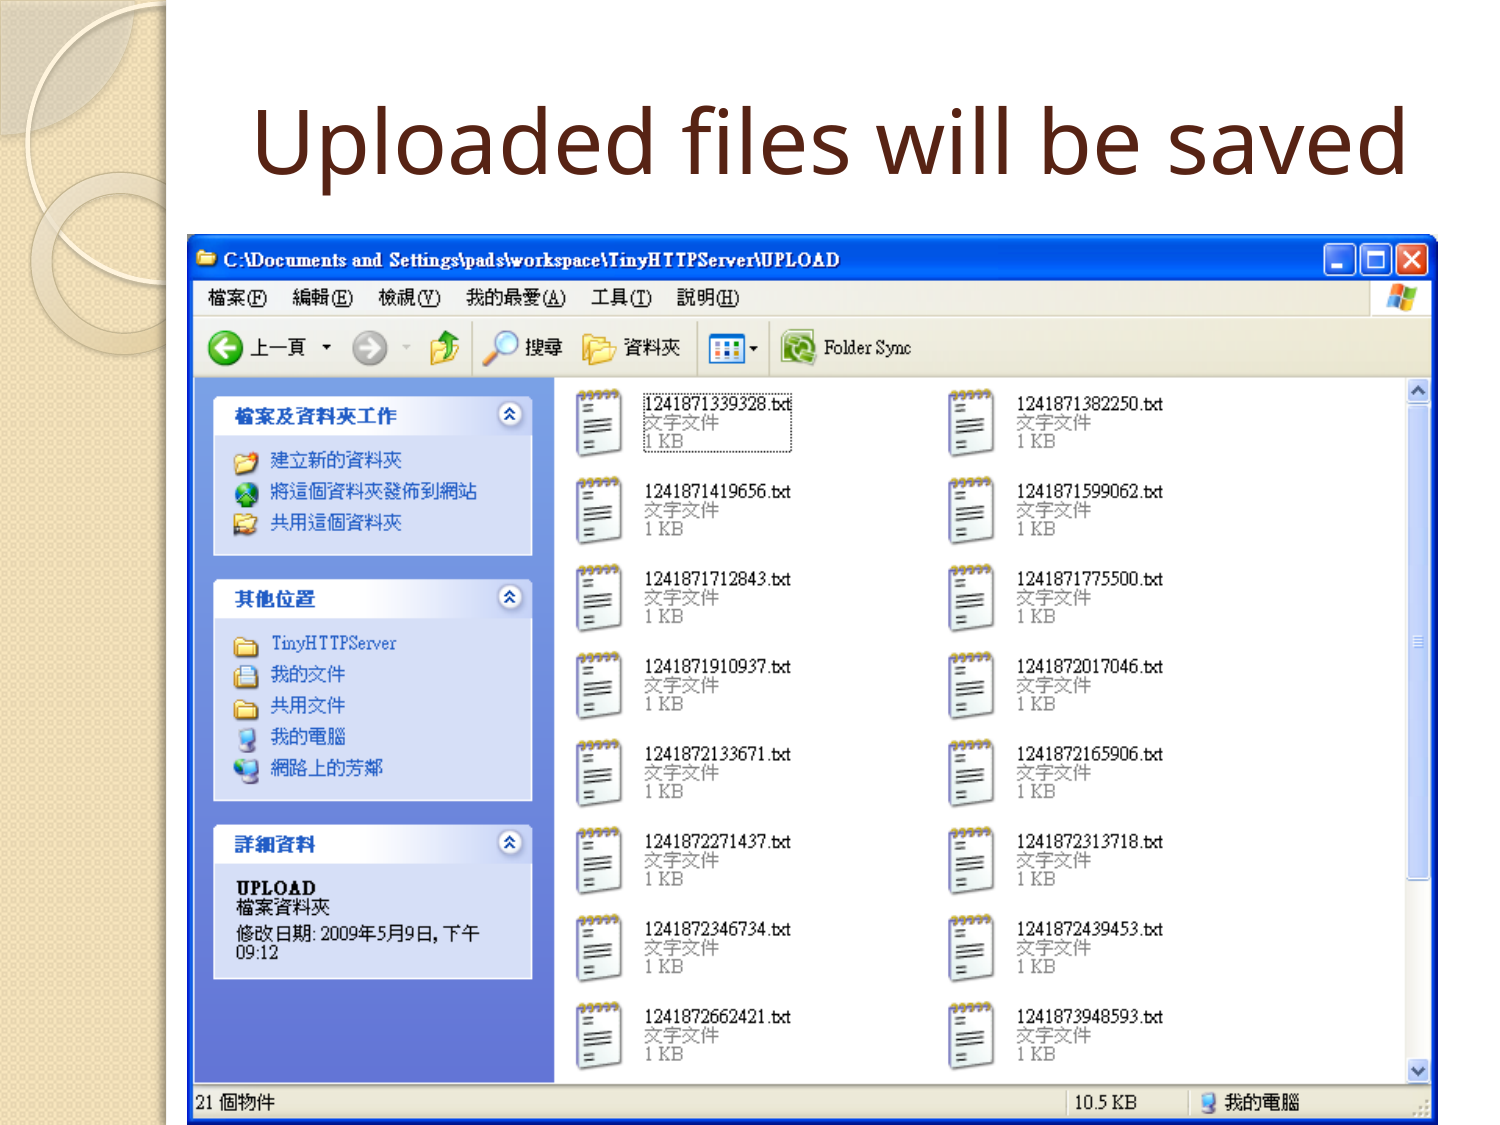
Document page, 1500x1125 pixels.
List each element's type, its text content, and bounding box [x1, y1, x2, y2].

title Uploaded files will be saved [235, 45, 1466, 233]
picture [187, 234, 1438, 1125]
